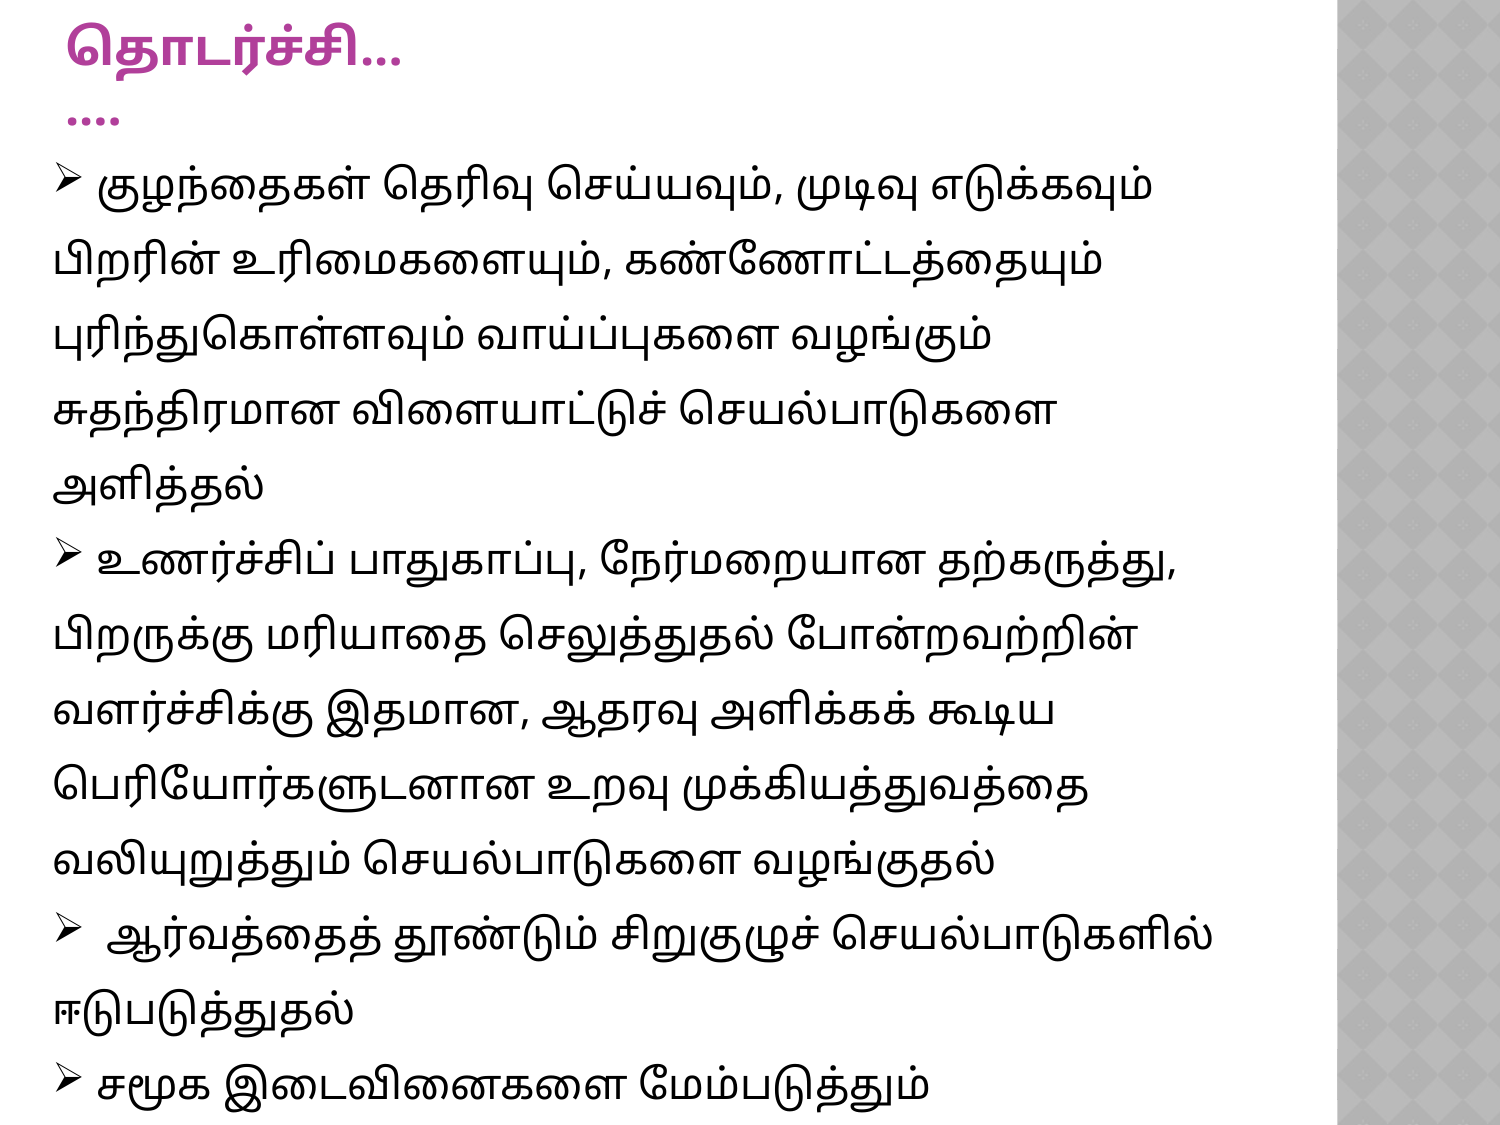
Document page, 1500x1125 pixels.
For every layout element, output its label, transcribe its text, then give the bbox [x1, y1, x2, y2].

text_box குழந்தைகள் தெரிவு செய்யவும், முடிவு எடுக்கவும் பிறரின் உரிமைகளையும், கண்ணோட்டத்தையும் புரிந்துகொள்ளவும் வாய்ப்புகளை வழங்கும் சுதந்திரமான விளையாட்டுச் செயல்பாடுகளை அளித்தல் உணர்ச்சிப் பாதுகாப்பு, நேர்மறையான தற்கருத்து, பிறருக்கு மரியாதை செலுத்துதல் போன்றவற்றின் வளர்ச்சிக்கு இதமான, ஆதரவு அளிக்கக் கூடிய பெரியோர்களுடனான உறவு முக்கியத்துவத்தை வலியுறுத்தும் செயல்பாடுகளை வழங்குதல் ஆர்வத்தைத் தூண்டும் சிறுகுழுச் செயல்பாடுகளில் ஈடுபடுத்துதல் சமூக இடைவினைகளை மேம்படுத்தும் குழந்தைகளின் வளர்ச்சி நிலைகளுக்கேற்ப செயல்பாடுகளை வழங்குதல் [37, 125, 1275, 1125]
text_box தொடர்ச்சி....... [49, 7, 425, 143]
